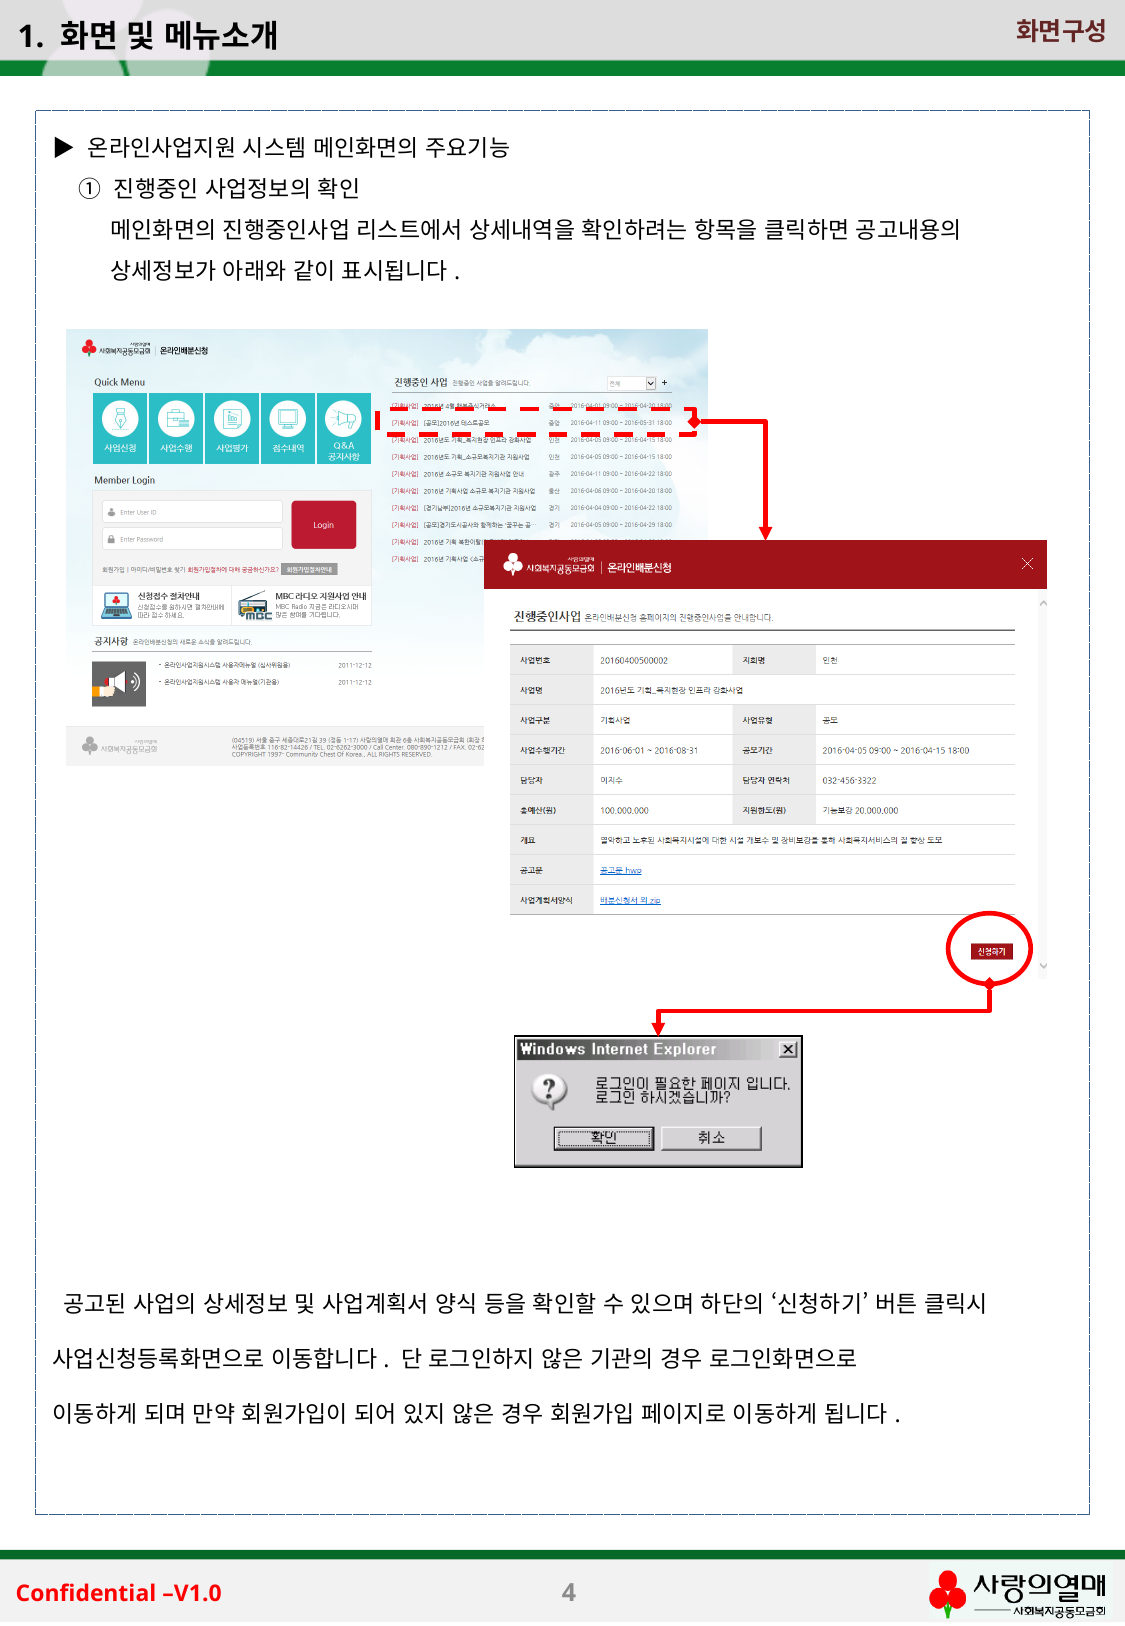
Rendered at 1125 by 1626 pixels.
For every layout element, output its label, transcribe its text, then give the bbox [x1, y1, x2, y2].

slide_number 4 [509, 1567, 628, 1619]
title 1. 화면 및 메뉴소개 [1, 0, 727, 70]
picture [66, 328, 1048, 980]
picture [0, 0, 1125, 76]
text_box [694, 421, 766, 542]
picture [929, 1561, 1113, 1619]
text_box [797, 844, 851, 1177]
text_box ▶ 온라인사업지원 시스템 메인화면의 주요기능 ① 진행중인 사업정보의 확인 메인화면의 진행중인사업 리스트에서 상세내역을 확인하려는 항목을 클릭하면 공고내용의 상세정보가 아래와 같이 표시됩니다. [37, 111, 1071, 292]
text_box 공고된 사업의 상세정보 및 사업계획서 양식 등을 확인할 수 있으며 하단의 ‘신청하기’ 버튼 클릭시 사업신청등록화면으로 이동합니다. 단 로그인하지 않은 기관의 경우 로그인화면으로 이동하게 되며 만약 회원가입이 되어 있지 않은 경우 회원가입 페이지로 이동하게 됩니다. [36, 1254, 1053, 1435]
picture [514, 1036, 797, 1168]
